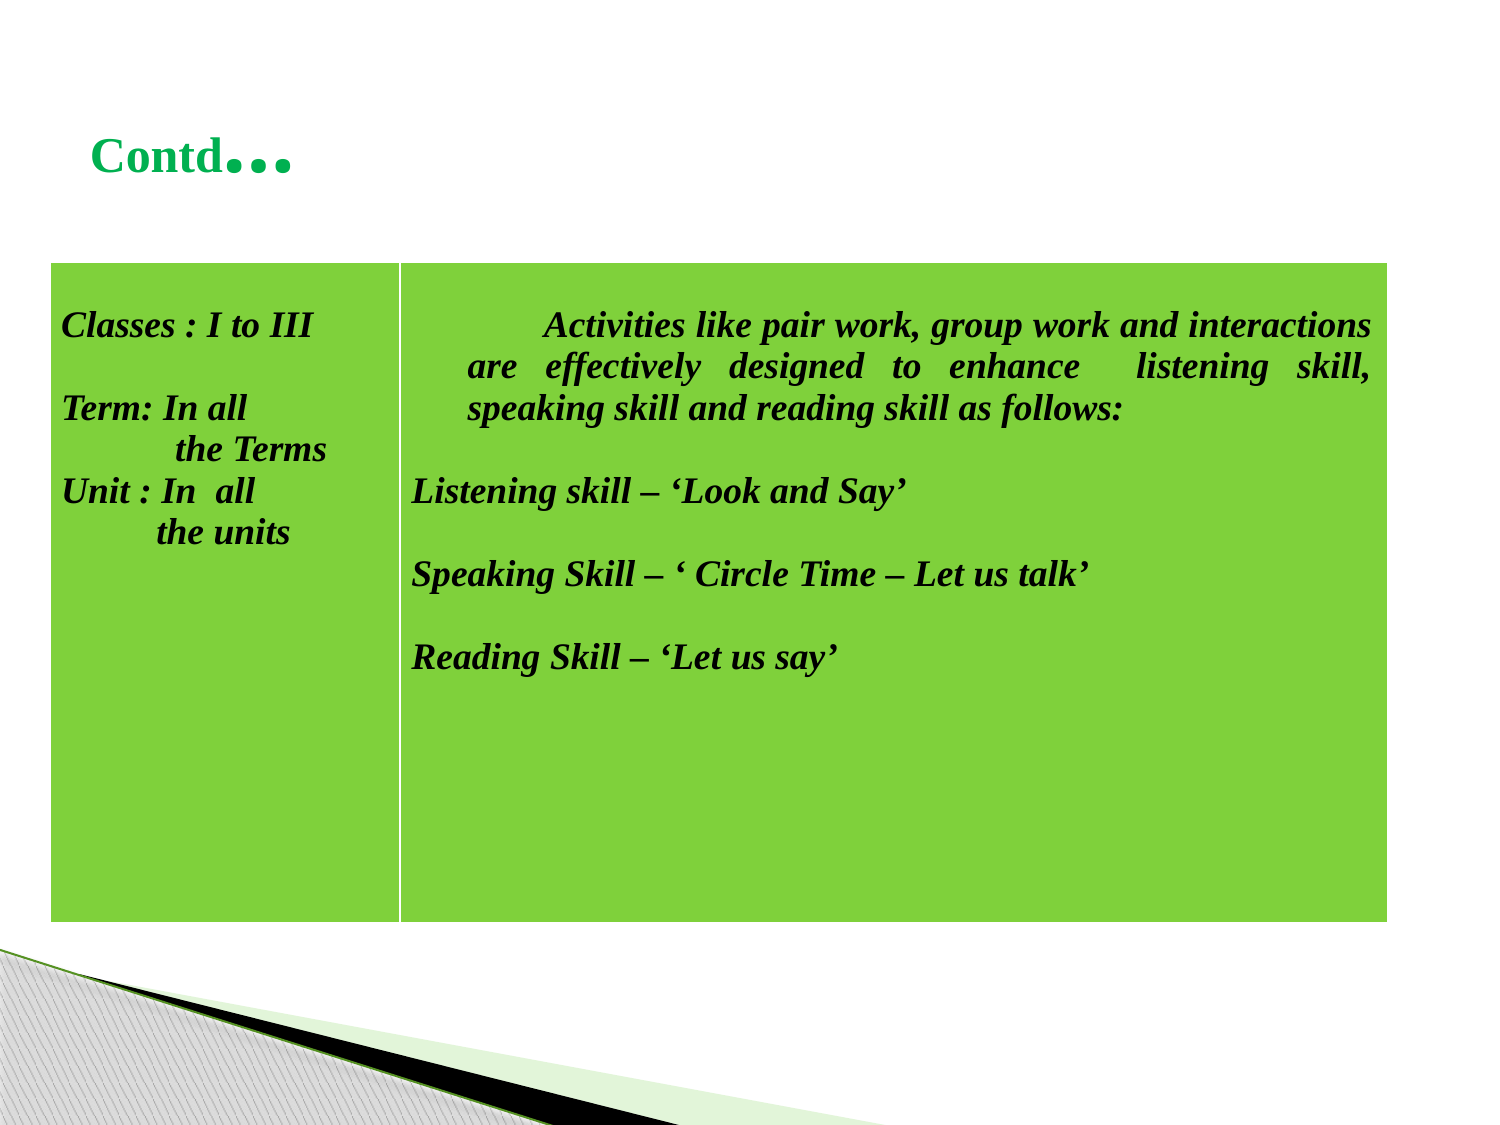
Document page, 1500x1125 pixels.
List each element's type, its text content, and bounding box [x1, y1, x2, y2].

table_header Classes : I to III Term: In all the Terms Unit : In all the units [51, 263, 399, 922]
table_header Activities like pair work, group work and interactions are effectively designed to enhance listening skill, speaking skill and reading skill as follows: Listening skill – ‘Look and Say’ Speaking Skill – ‘ Circle Time – Let us talk’ Reading Skill – ‘Let us say’ [401, 263, 1387, 922]
title Contd… [75, 45, 1425, 233]
